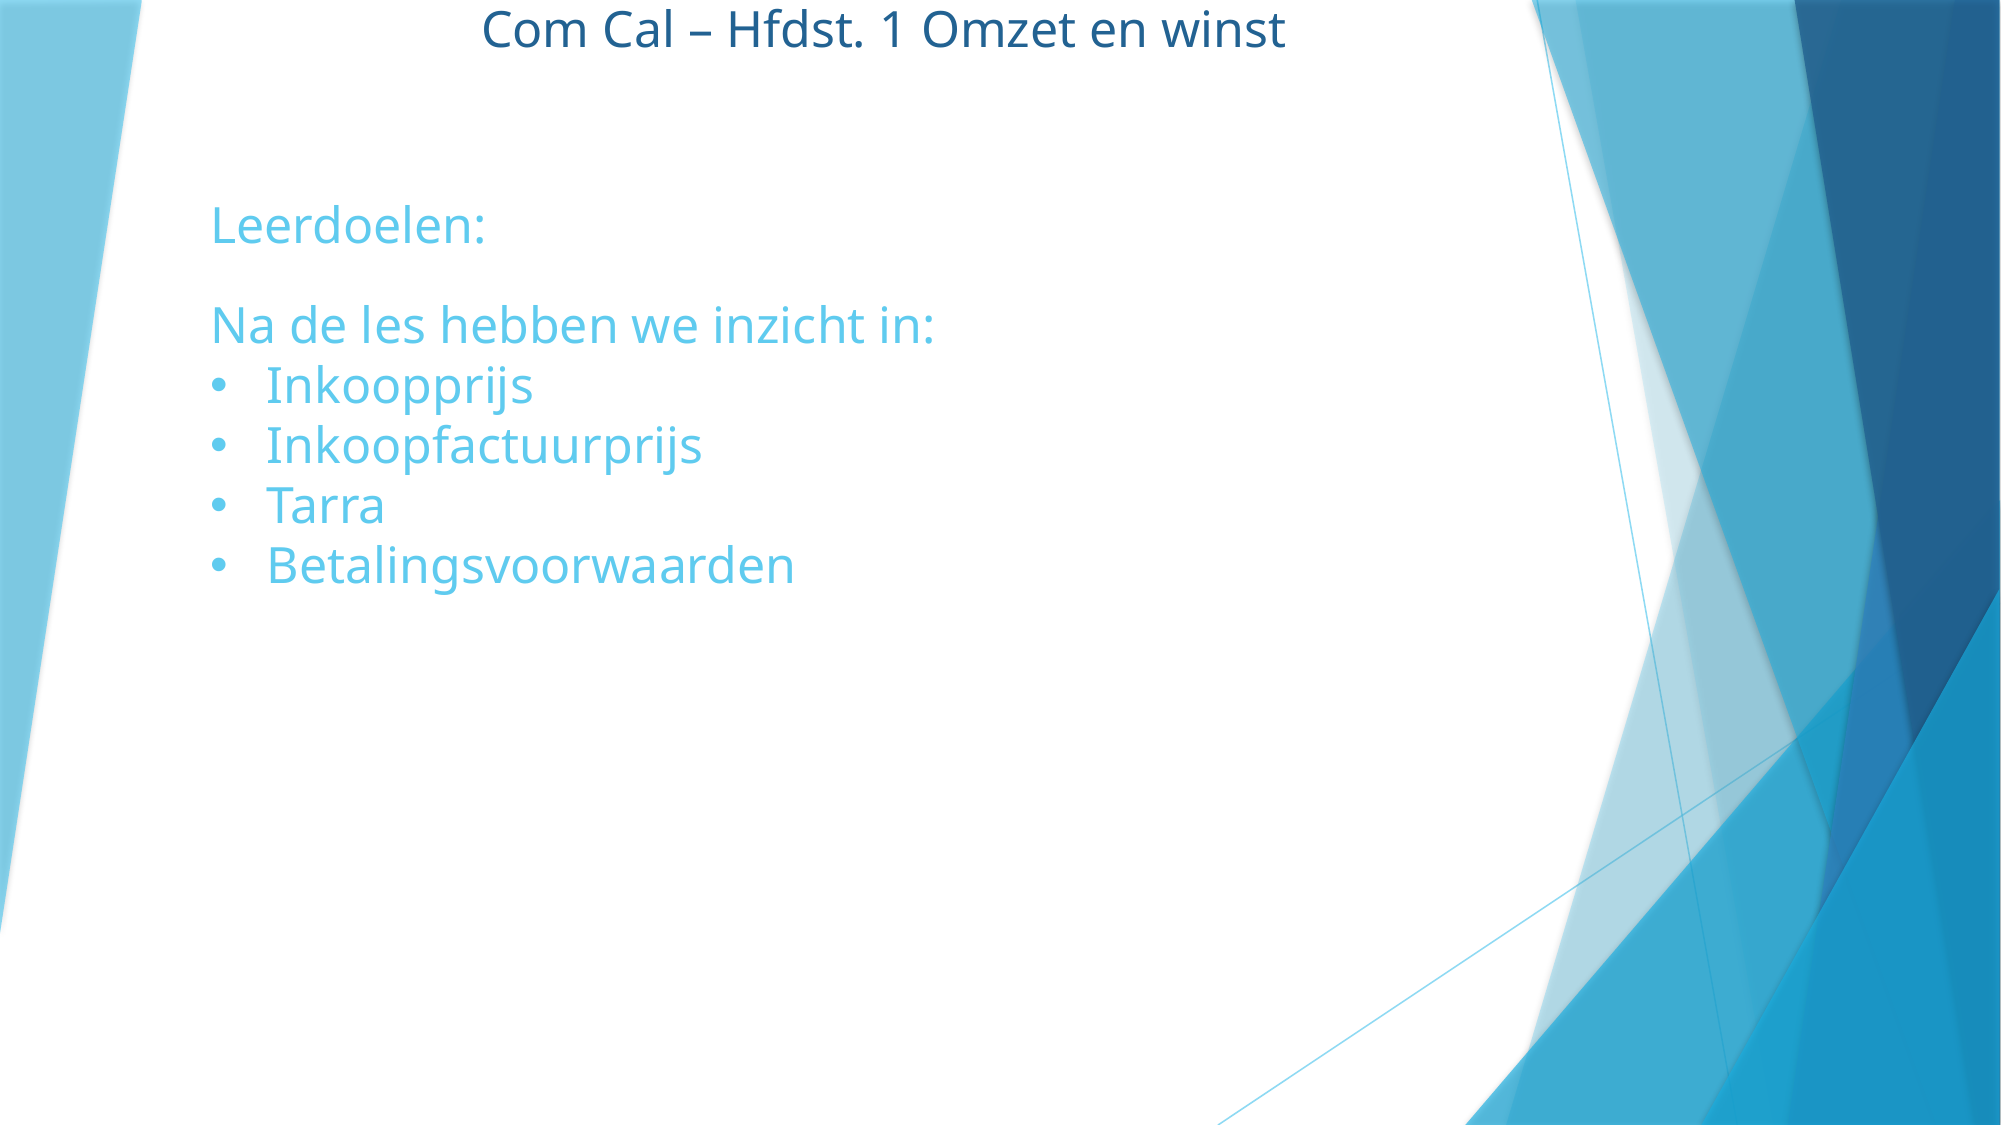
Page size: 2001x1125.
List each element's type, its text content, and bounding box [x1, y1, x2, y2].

text_box Leerdoelen: [195, 186, 1282, 262]
text_box Com Cal – Hfdst. 1 Omzet en winst [0, 0, 1769, 66]
text_box Na de les hebben we inzicht in: Inkoopprijs Inkoopfactuurprijs Tarra Betalingsvoorwaarden [195, 286, 1282, 602]
